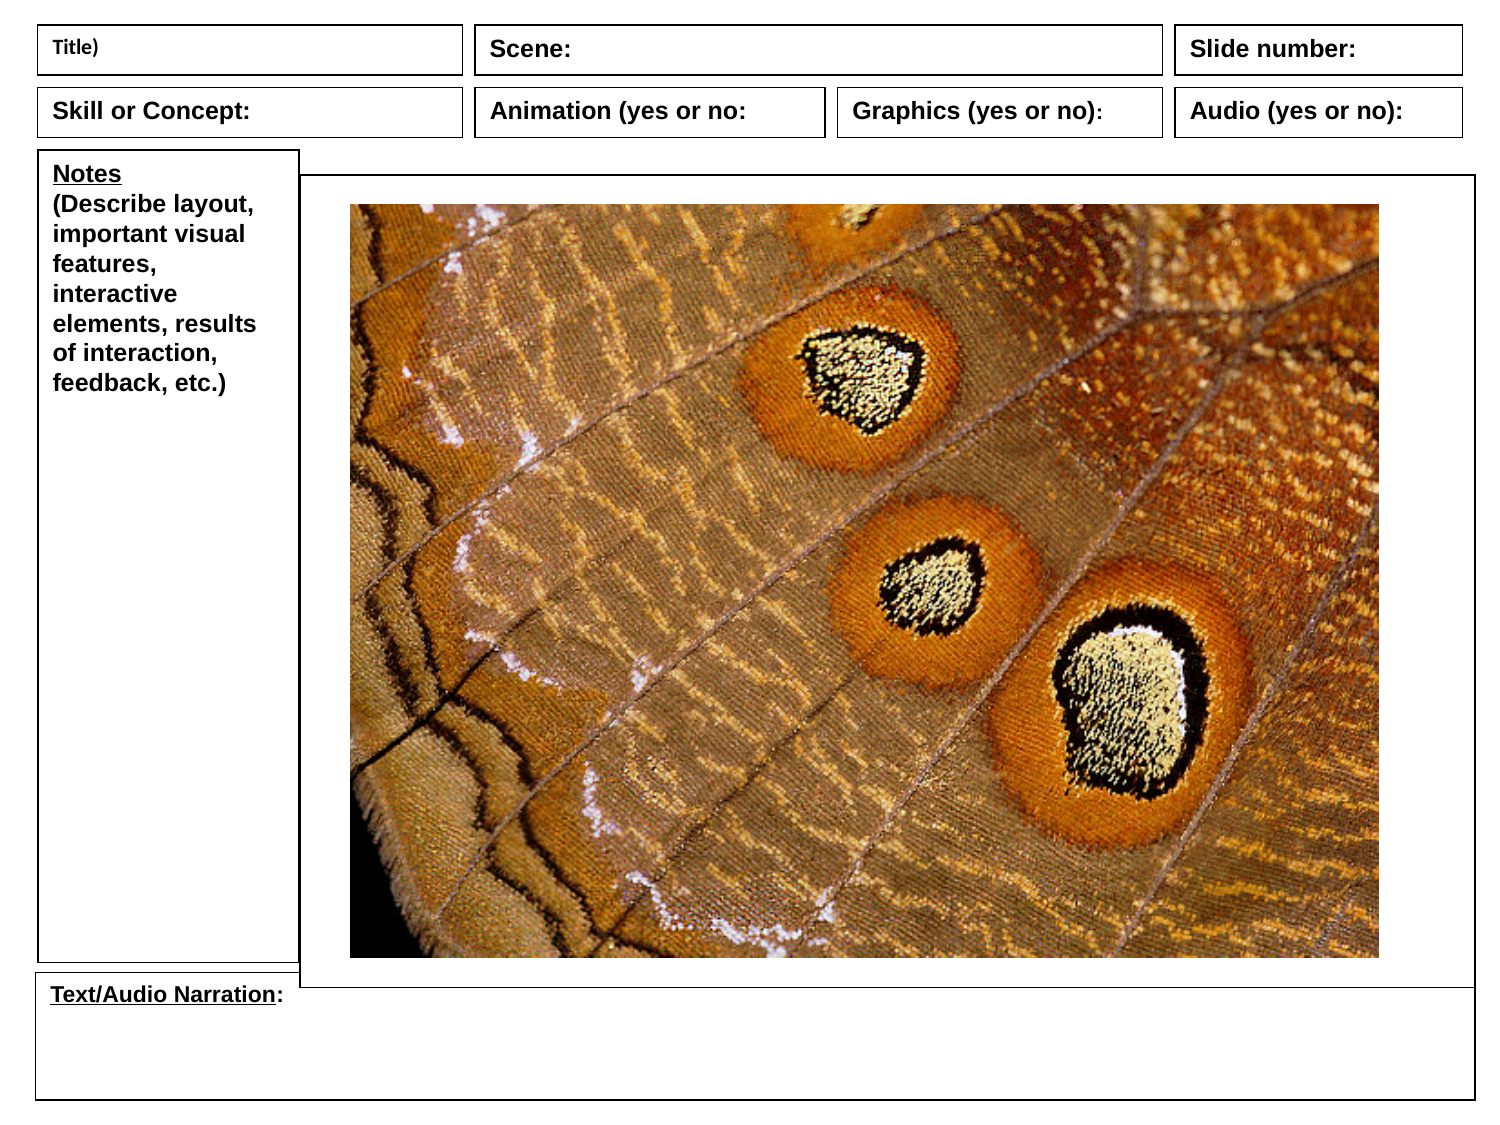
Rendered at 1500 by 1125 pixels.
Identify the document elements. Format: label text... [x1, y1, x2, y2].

text_box Skill or Concept: [37, 87, 463, 138]
text_box Notes (Describe layout, important visual features, interactive elements, results of interaction, feedback, etc.) [37, 149, 300, 963]
text_box Title) [37, 24, 463, 75]
text_box Animation (yes or no: [474, 87, 825, 138]
text_box Audio (yes or no): [1175, 87, 1463, 138]
text_box Graphics (yes or no): [837, 87, 1163, 138]
text_box Slide number: [1174, 24, 1463, 75]
picture [349, 204, 1379, 958]
text_box [300, 174, 1475, 988]
text_box Text/Audio Narration: [35, 972, 1475, 1100]
text_box Scene: [474, 24, 1163, 75]
